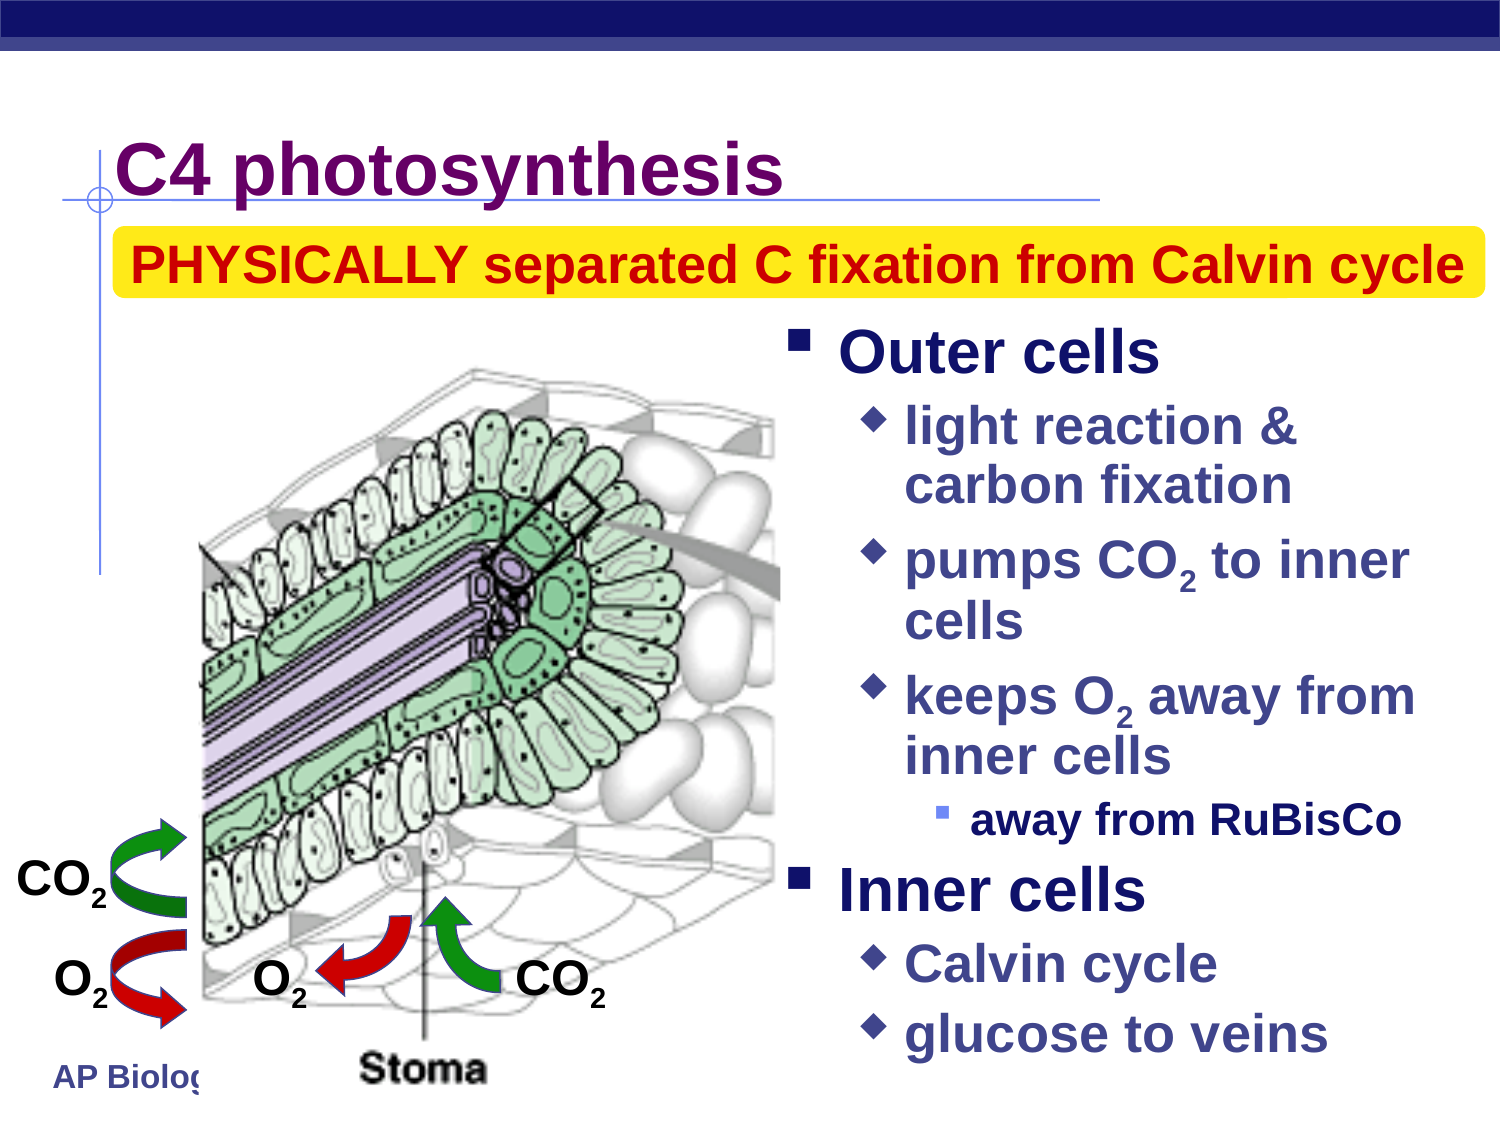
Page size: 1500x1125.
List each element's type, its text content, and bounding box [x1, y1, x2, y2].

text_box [235, 854, 412, 1018]
picture [198, 342, 781, 1099]
text_box Outer cells light reaction & carbon fixation pumps CO2 to inner cells keeps O2 away from inner cells away from RuBisCo Inner cells Calvin cycle glucose to veins [767, 312, 1468, 1113]
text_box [0, 817, 187, 918]
title C4 photosynthesis [99, 112, 1376, 238]
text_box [37, 929, 187, 1031]
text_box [435, 854, 623, 1018]
text_box PHYSICALLY separated C fixation from Calvin cycle [112, 226, 1486, 299]
